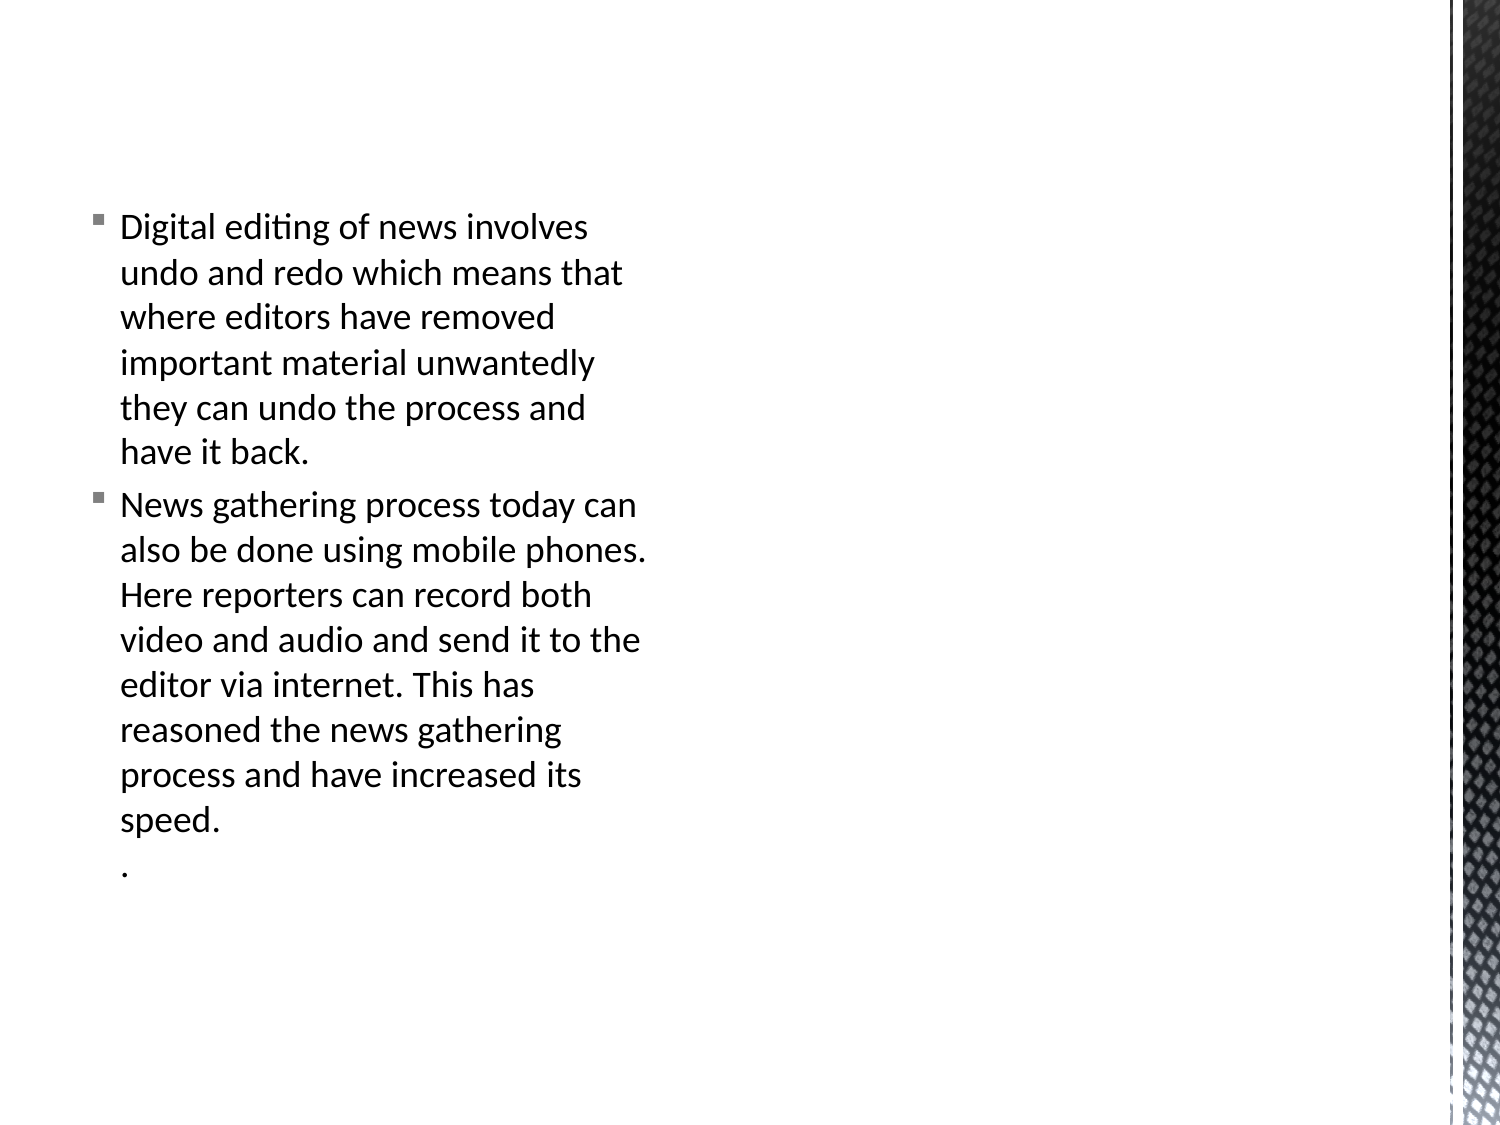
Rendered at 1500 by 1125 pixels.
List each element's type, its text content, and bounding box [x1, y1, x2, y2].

picture [1447, 0, 1500, 1125]
list Digital editing of news involves undo and redo which means that where editors have removed important material unwantedly they can undo the process and have it back. News gathering process today can also be done using mobile phones. Here reporters can record both video and audio and send it to the editor via internet. This has reasoned the news gathering process and have increased its speed. . [75, 75, 675, 1013]
